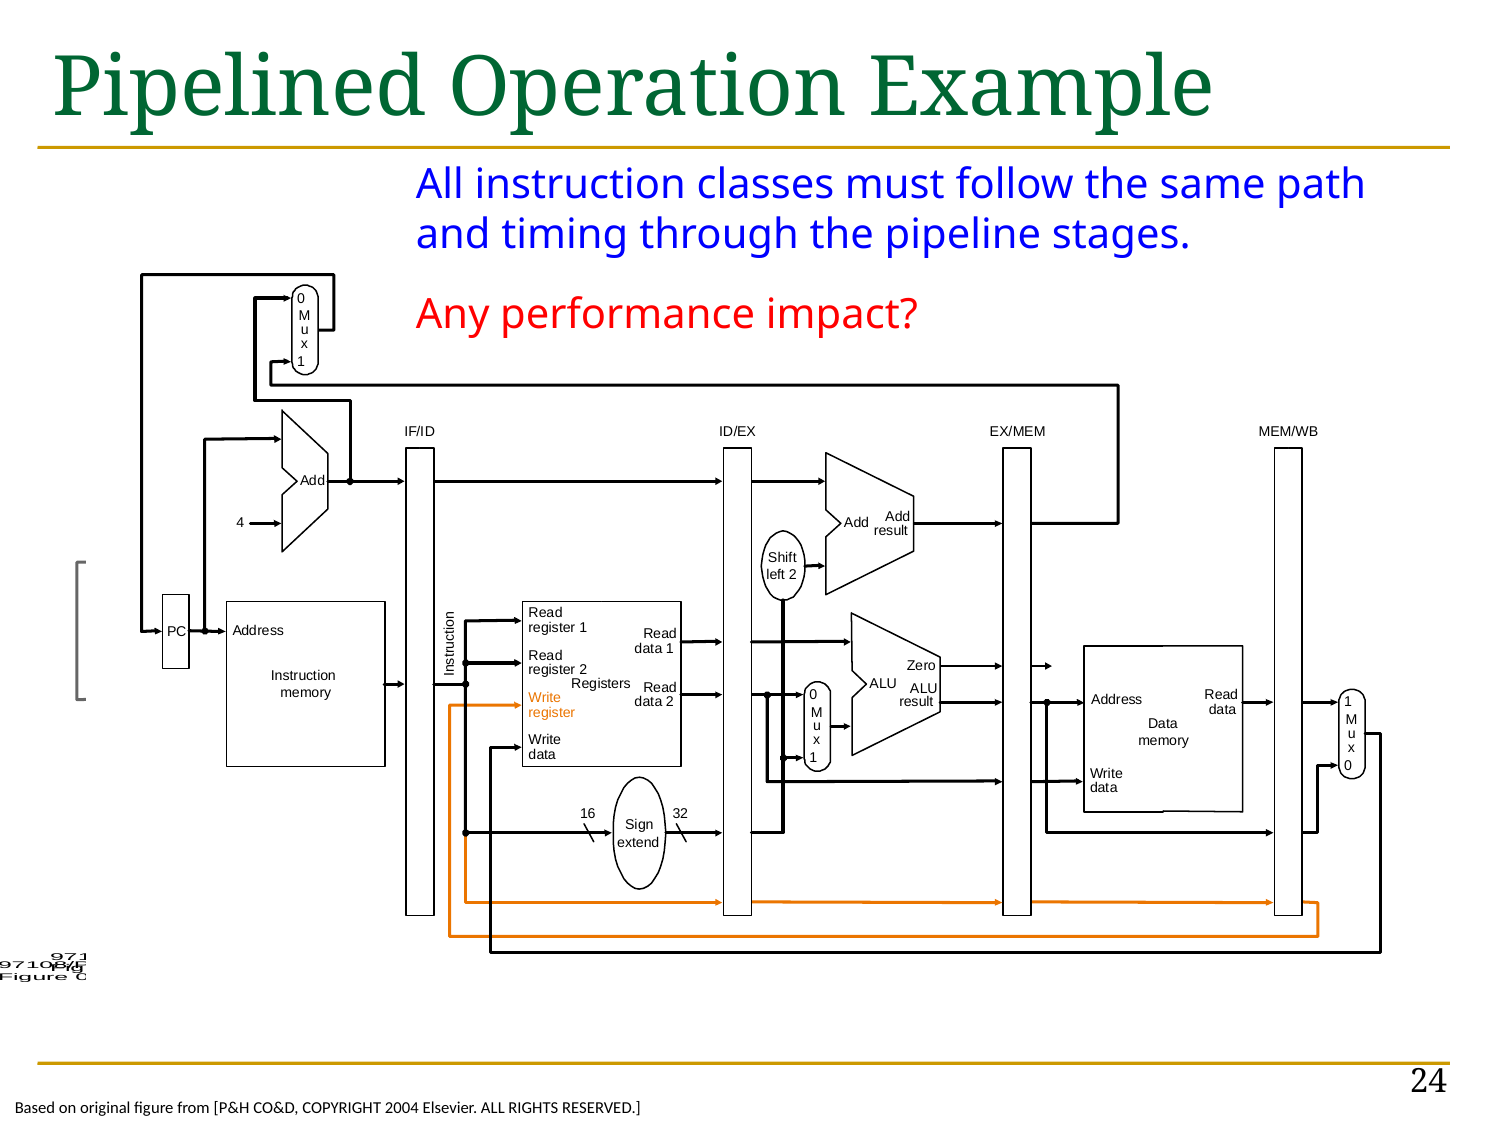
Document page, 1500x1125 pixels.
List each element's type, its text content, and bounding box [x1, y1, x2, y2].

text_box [49, 162, 85, 1026]
text_box Based on original figure from [P&H CO&D, COPYRIGHT 2004 Elsevier. ALL RIGHTS RESERVED.] [0, 1089, 775, 1125]
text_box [0, 162, 47, 1026]
title Pipelined Operation Example [37, 24, 1450, 160]
text_box All instruction classes must follow the same path and timing through the pipeline stages. Any performance impact? [401, 149, 1382, 158]
slide_number 24 [1111, 1036, 1462, 1112]
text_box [87, 162, 1463, 1026]
